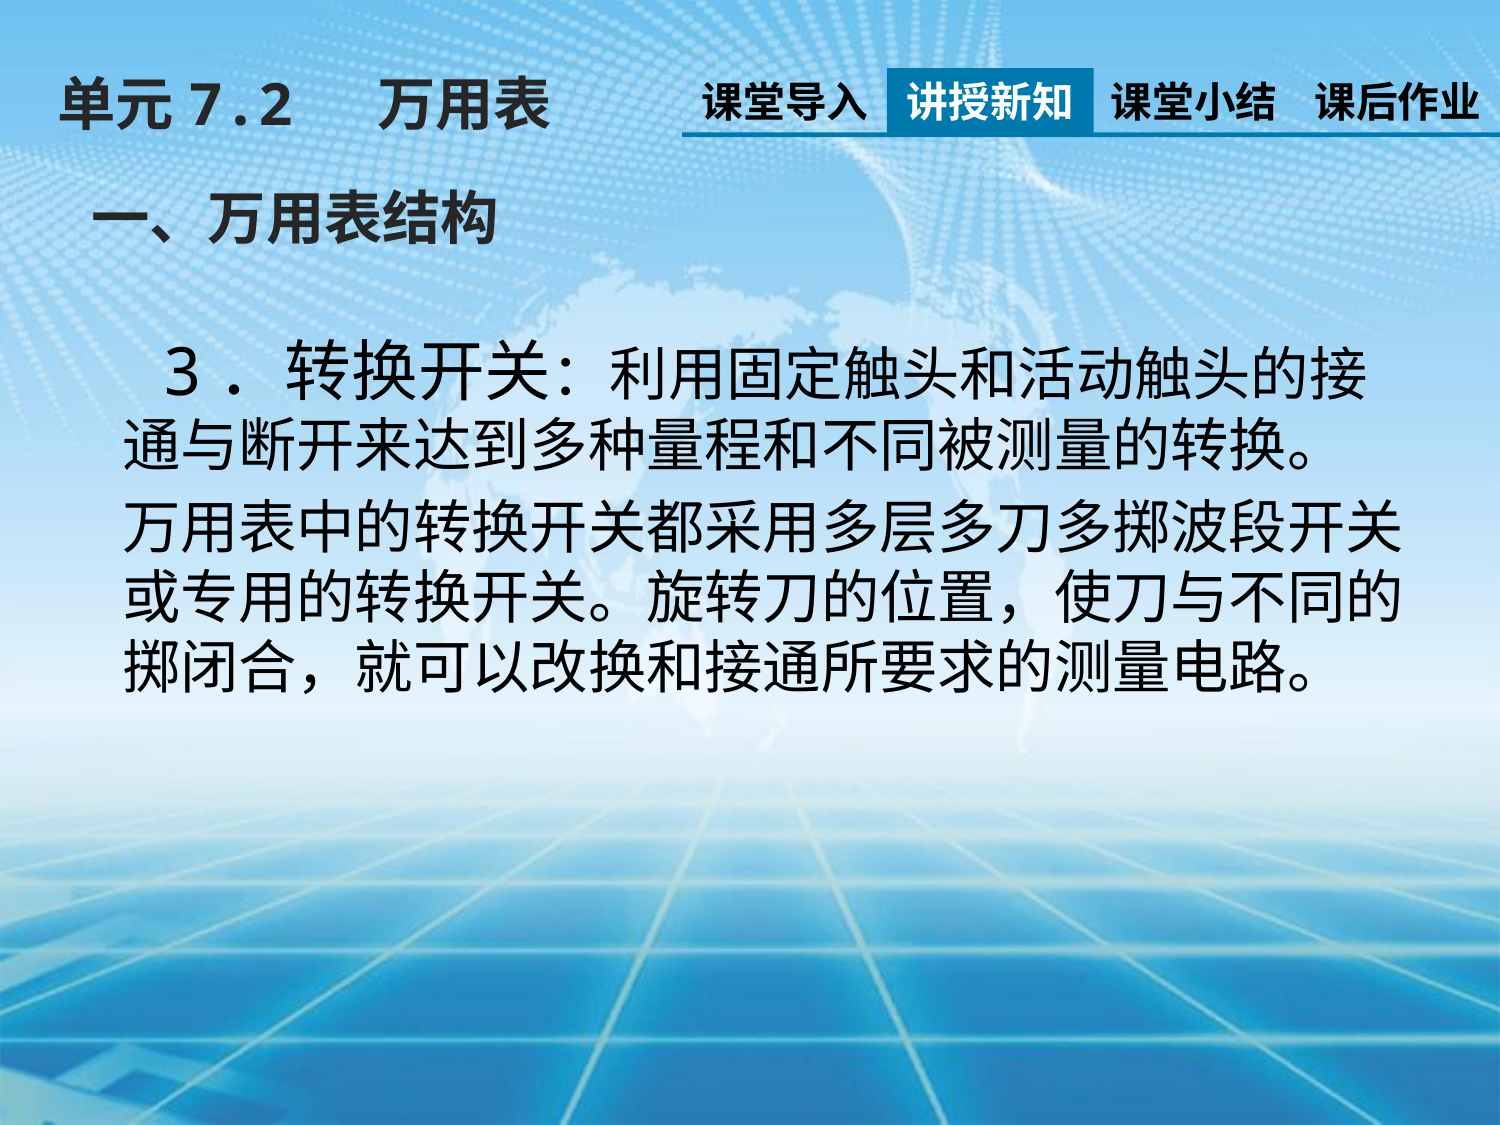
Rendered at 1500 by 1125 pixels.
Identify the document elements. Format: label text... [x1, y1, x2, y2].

picture [0, 0, 1500, 1125]
text_box 一、万用表结构 [76, 173, 1356, 259]
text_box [42, 59, 1500, 146]
text_box 3．转换开关：利用固定触头和活动触头的接通与断开来达到多种量程和不同被测量的转换。 万用表中的转换开关都采用多层多刀多掷波段开关或专用的转换开关。旋转刀的位置，使刀与不同的掷闭合，就可以改换和接通所要求的测量电路。 [107, 320, 1424, 853]
